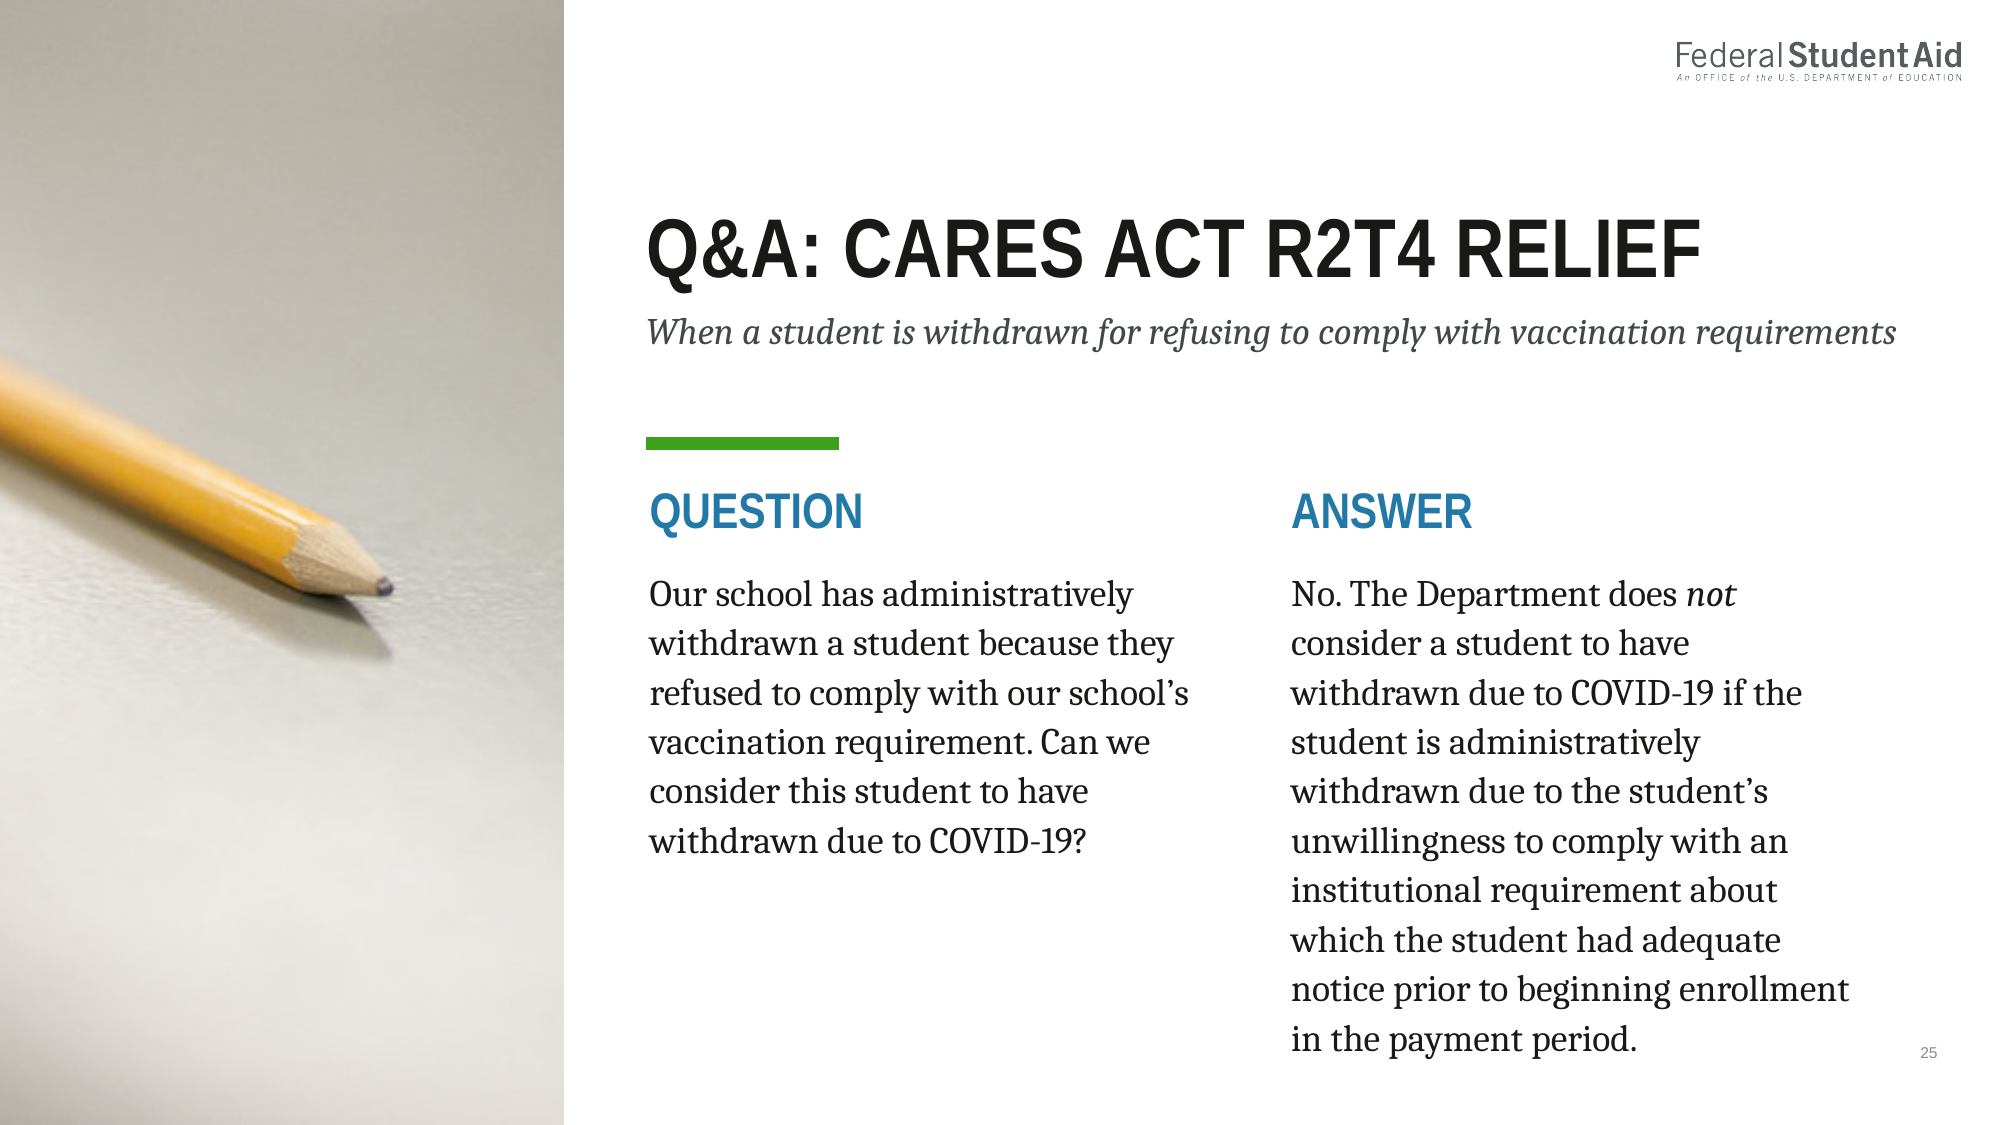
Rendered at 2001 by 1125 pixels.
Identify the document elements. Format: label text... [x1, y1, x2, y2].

list answer [1290, 485, 1792, 585]
list Our school has administratively withdrawn a student because they refused to comply with our school’s vaccination requirement. Can we consider this student to have withdrawn due to COVID-19? [649, 556, 1233, 1043]
list When a student is withdrawn for refusing to comply with vaccination requirements [646, 304, 1921, 365]
list No. The Department does not consider a student to have withdrawn due to COVID-19 if the student is administratively withdrawn due to the student’s unwillingness to comply with an institutional requirement about which the student had adequate notice prior to beginning enrollment in the payment period. [1290, 556, 1880, 1043]
picture [0, 0, 564, 1125]
picture [1651, 16, 1986, 106]
title Q&A: CARES Act R2t4 Relief [646, 121, 1850, 303]
list question [649, 485, 1150, 585]
slide_number 25 [1920, 1042, 1986, 1094]
